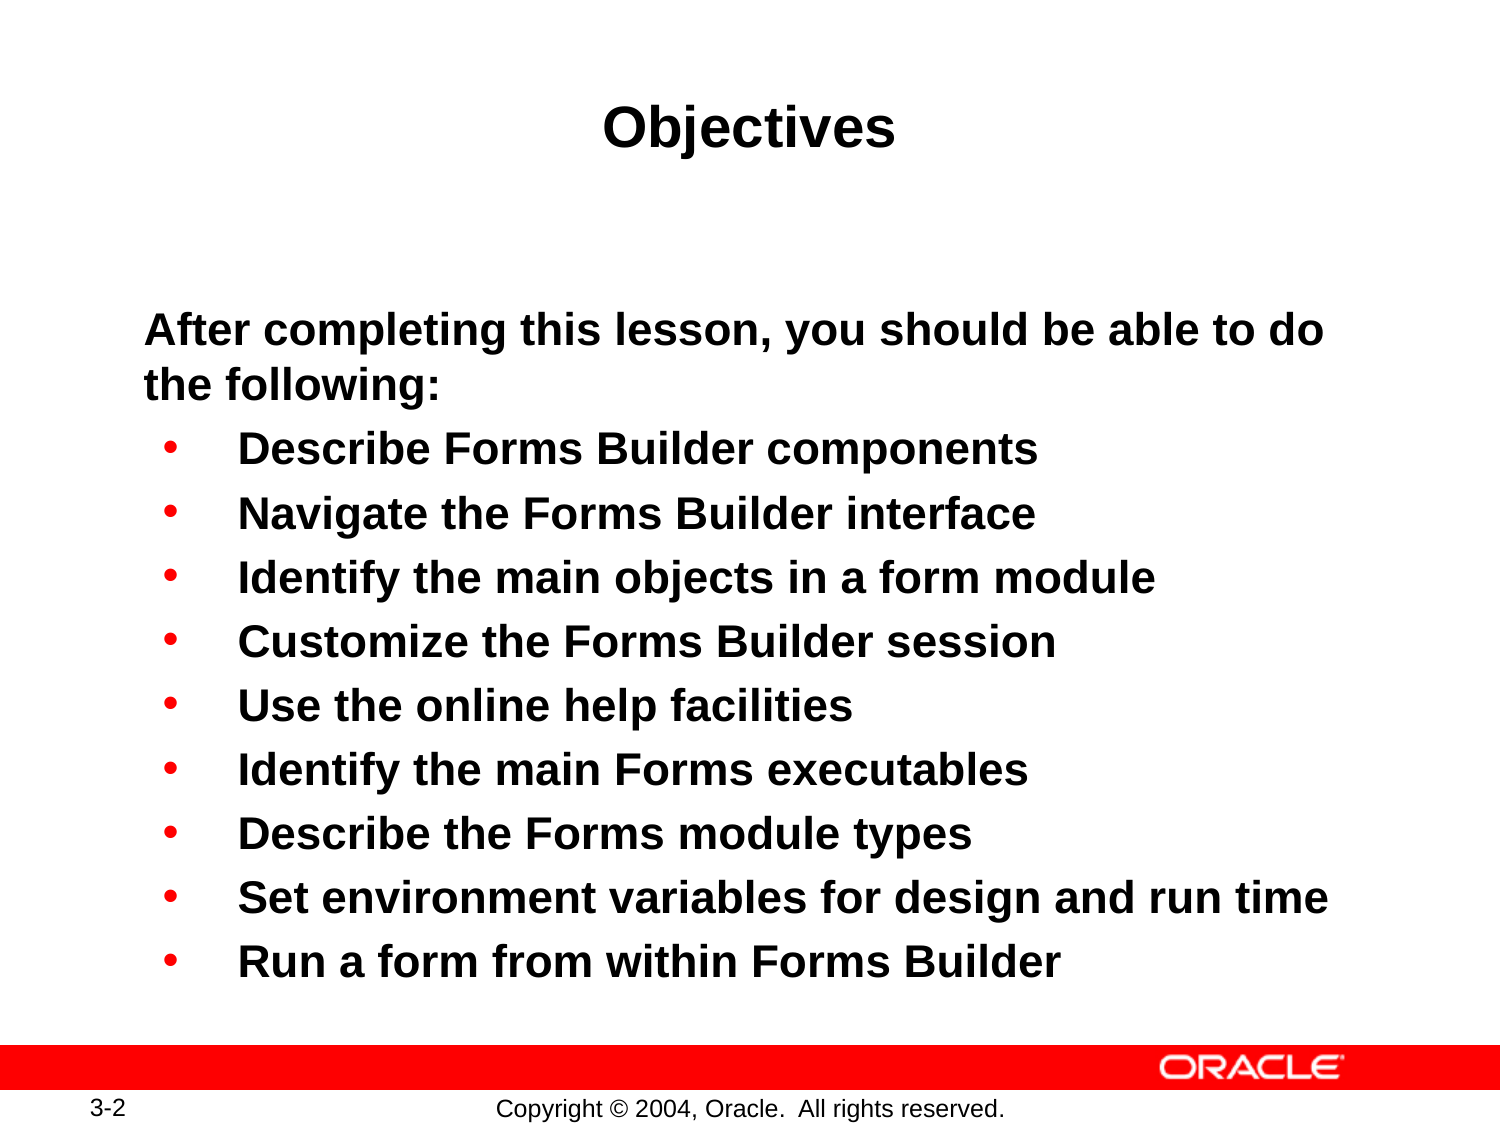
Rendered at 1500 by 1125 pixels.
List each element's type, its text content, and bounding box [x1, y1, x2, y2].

title Objectives [149, 87, 1351, 232]
list After completing this lesson, you should be able to do the following: Describe Forms Builder components Navigate the Forms Builder interface Identify the main objects in a form module Customize the Forms Builder session Use the online help facilities Identify the main Forms executables Describe the Forms module types Set environment variables for design and run time Run a form from within Forms Builder [141, 297, 1351, 603]
